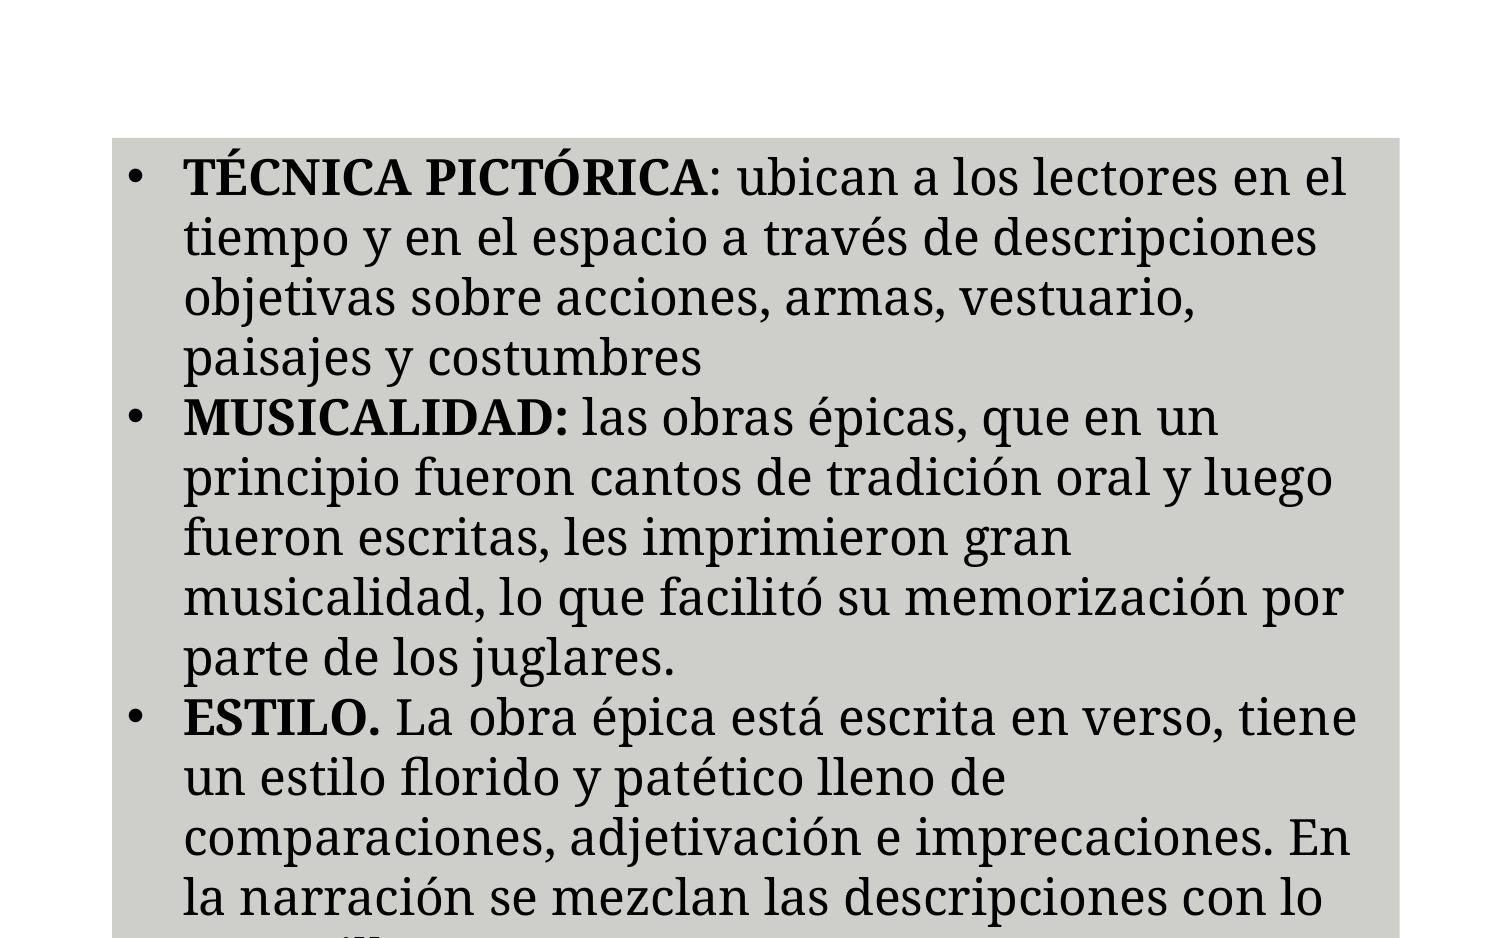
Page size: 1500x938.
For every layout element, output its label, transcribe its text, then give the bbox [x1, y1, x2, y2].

text_box TÉCNICA PICTÓRICA: ubican a los lectores en el tiempo y en el espacio a través de descripciones objetivas sobre acciones, armas, vestuario, paisajes y costumbres MUSICALIDAD: las obras épicas, que en un principio fueron cantos de tradición oral y luego fueron escritas, les imprimieron gran musicalidad, lo que facilitó su memorización por parte de los juglares. ESTILO. La obra épica está escrita en verso, tiene un estilo florido y patético lleno de comparaciones, adjetivación e imprecaciones. En la narración se mezclan las descripciones con lo maravilloso. [112, 137, 1400, 938]
